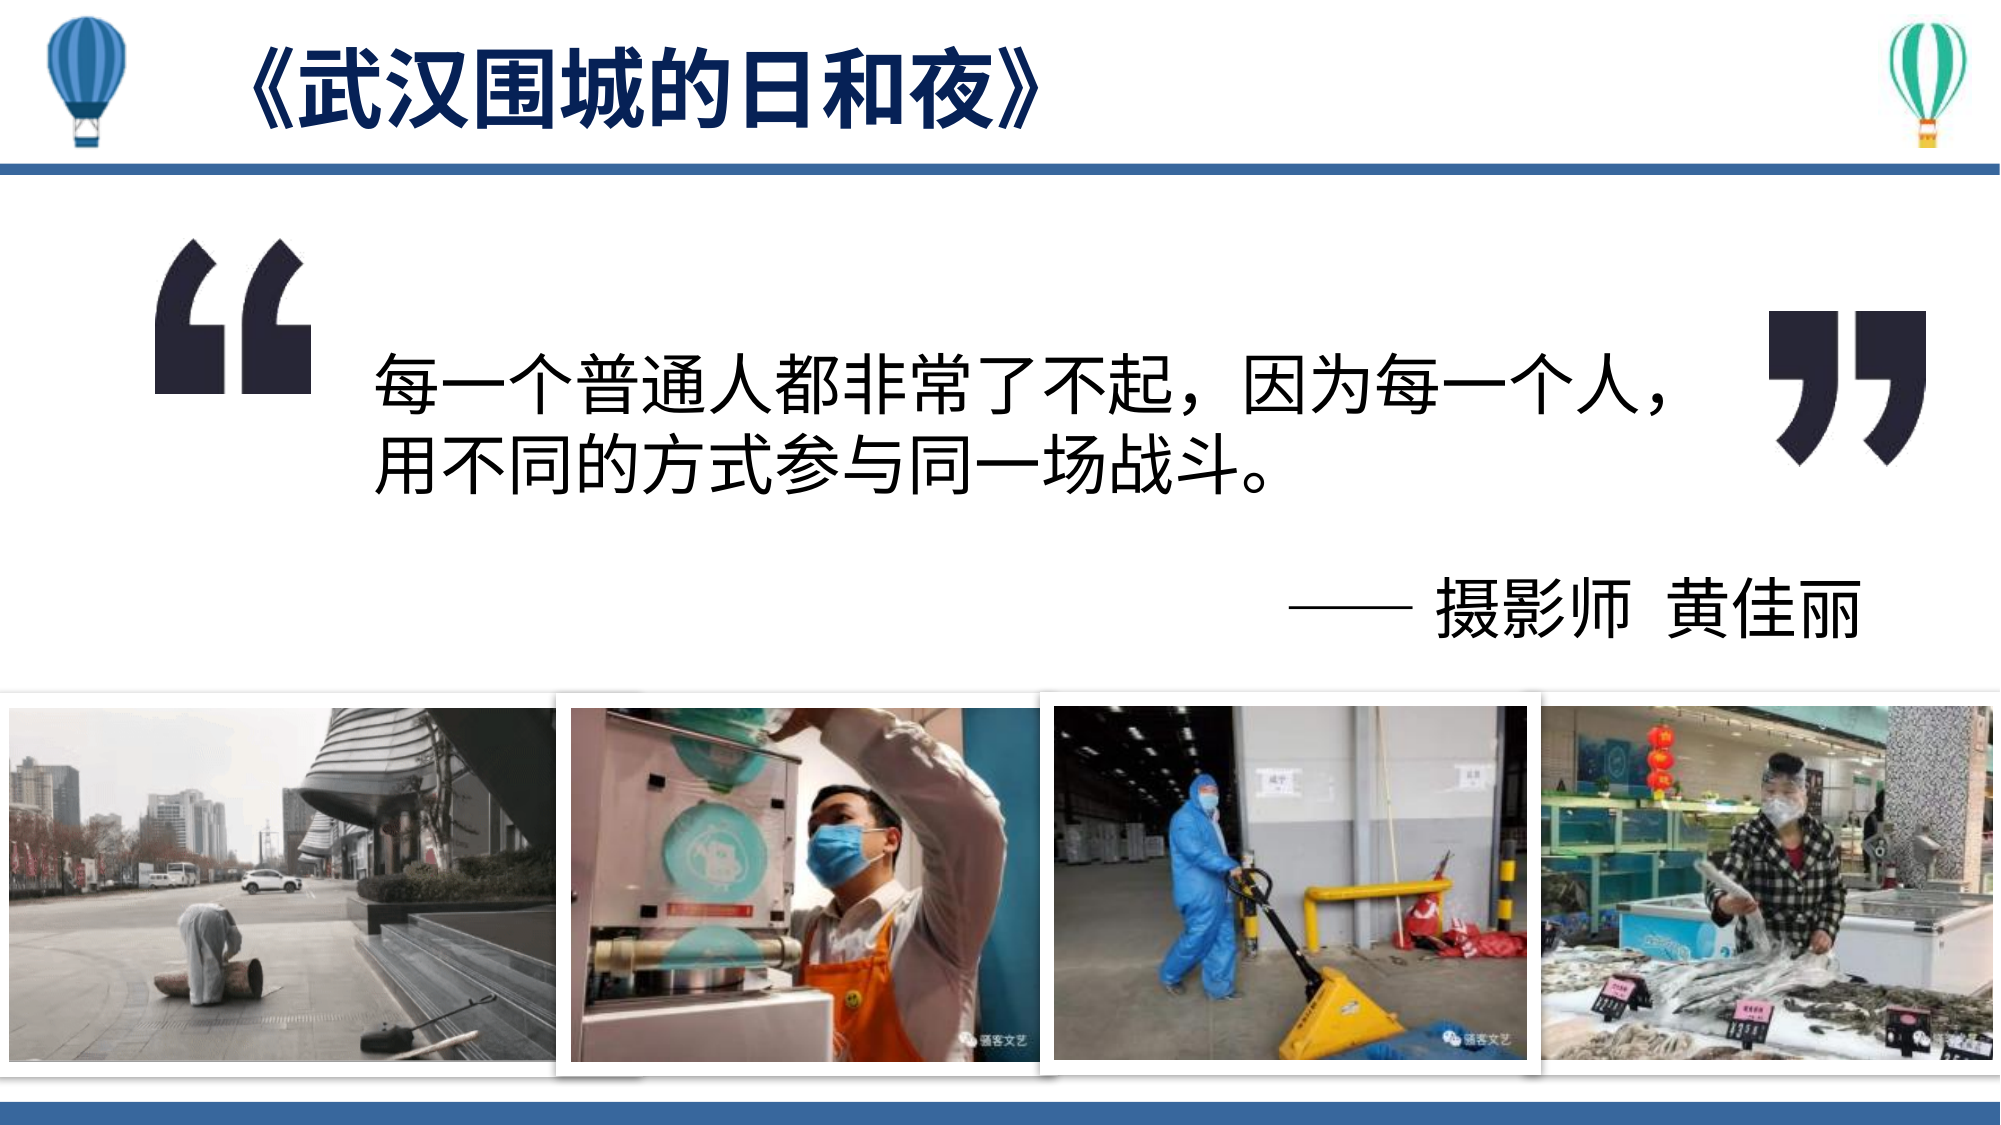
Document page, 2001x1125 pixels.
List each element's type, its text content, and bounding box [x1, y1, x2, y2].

picture [8, 707, 1043, 1062]
text_box ——摄影师 黄佳丽 [1269, 559, 2000, 655]
picture [1878, 14, 1972, 148]
text_box [0, 1101, 2000, 1125]
picture [34, 0, 160, 170]
picture [1538, 706, 1994, 1061]
text_box 《武汉围城的日和夜》 [194, 26, 1592, 146]
picture [1054, 705, 1527, 1061]
text_box [0, 163, 2000, 176]
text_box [155, 238, 1926, 513]
